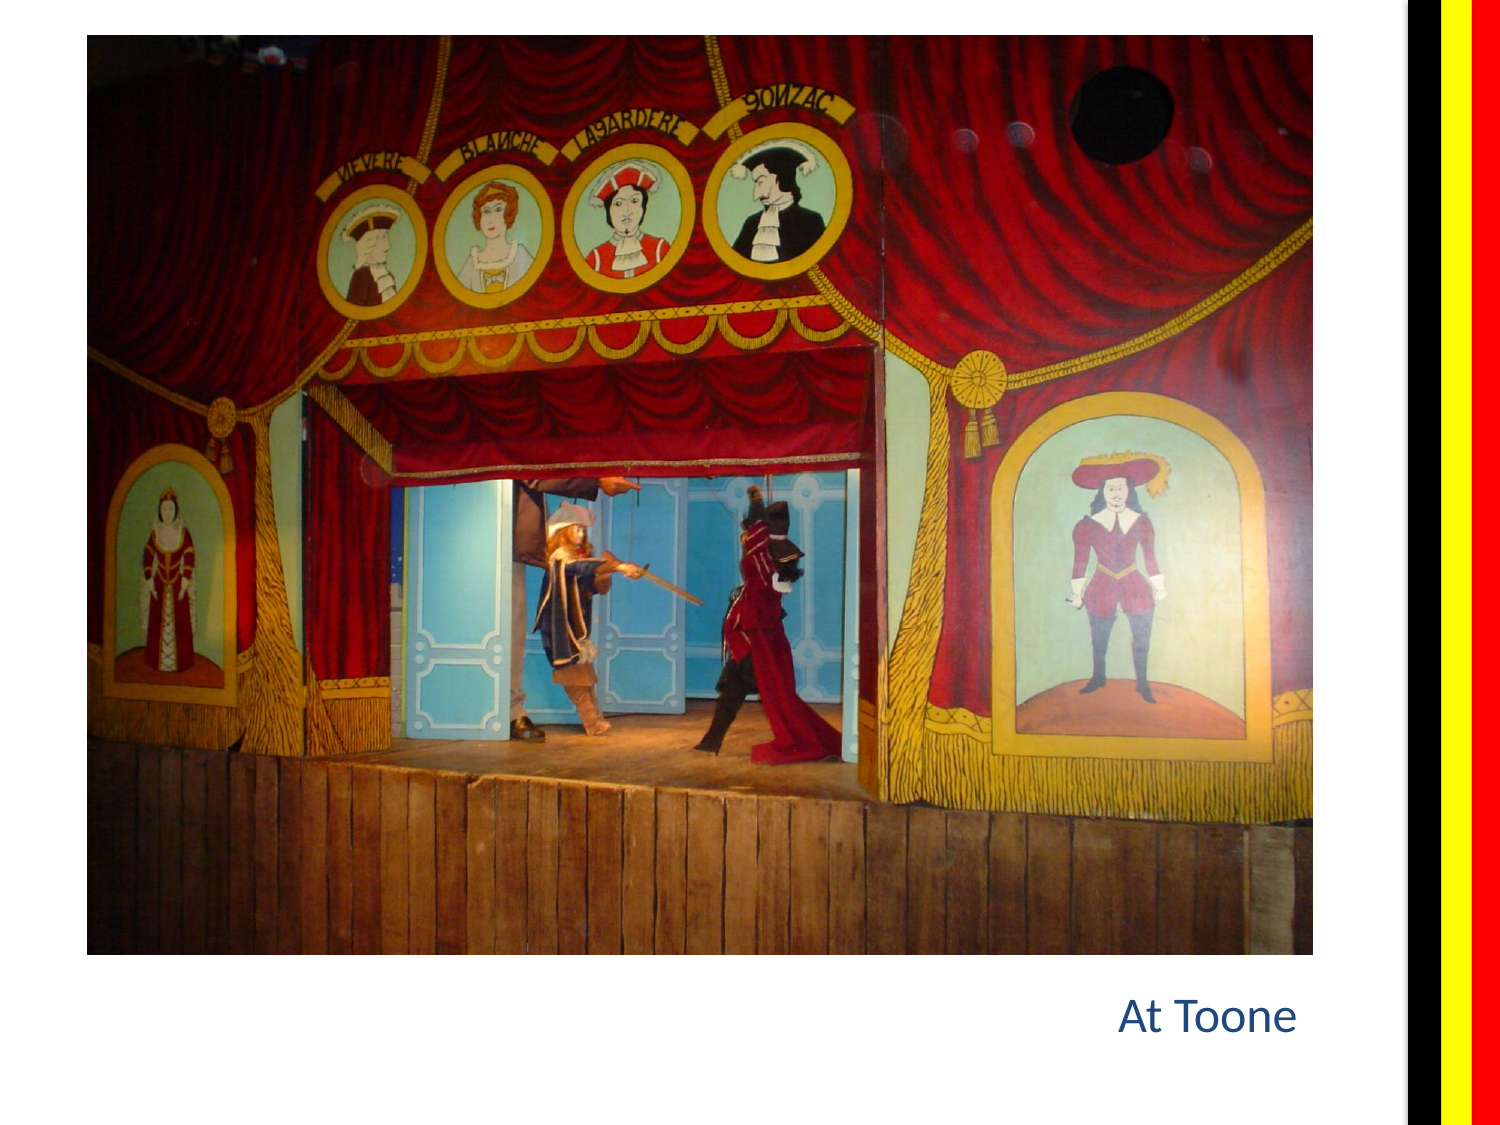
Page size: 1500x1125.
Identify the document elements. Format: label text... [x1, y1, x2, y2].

picture [87, 35, 1313, 955]
list At Toone [87, 975, 1313, 1100]
